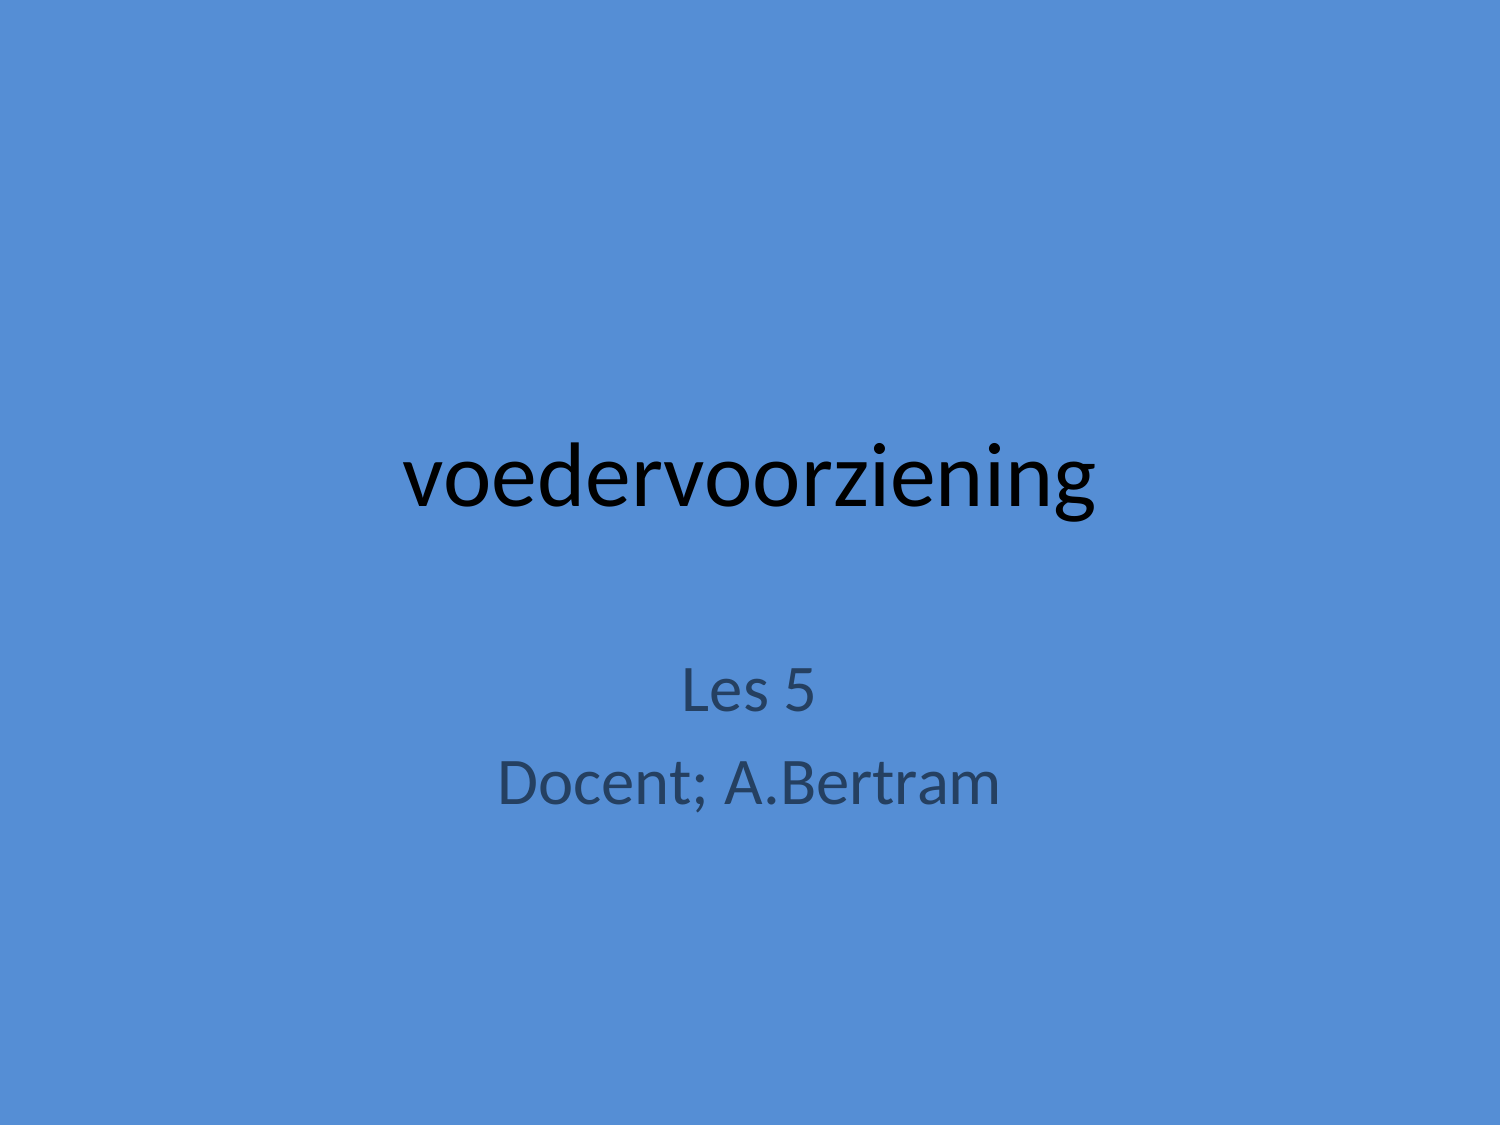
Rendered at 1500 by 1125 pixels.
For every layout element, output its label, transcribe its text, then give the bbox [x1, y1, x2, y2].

subtitle Les 5 Docent; A.Bertram [225, 637, 1275, 925]
title voedervoorziening [112, 349, 1388, 591]
